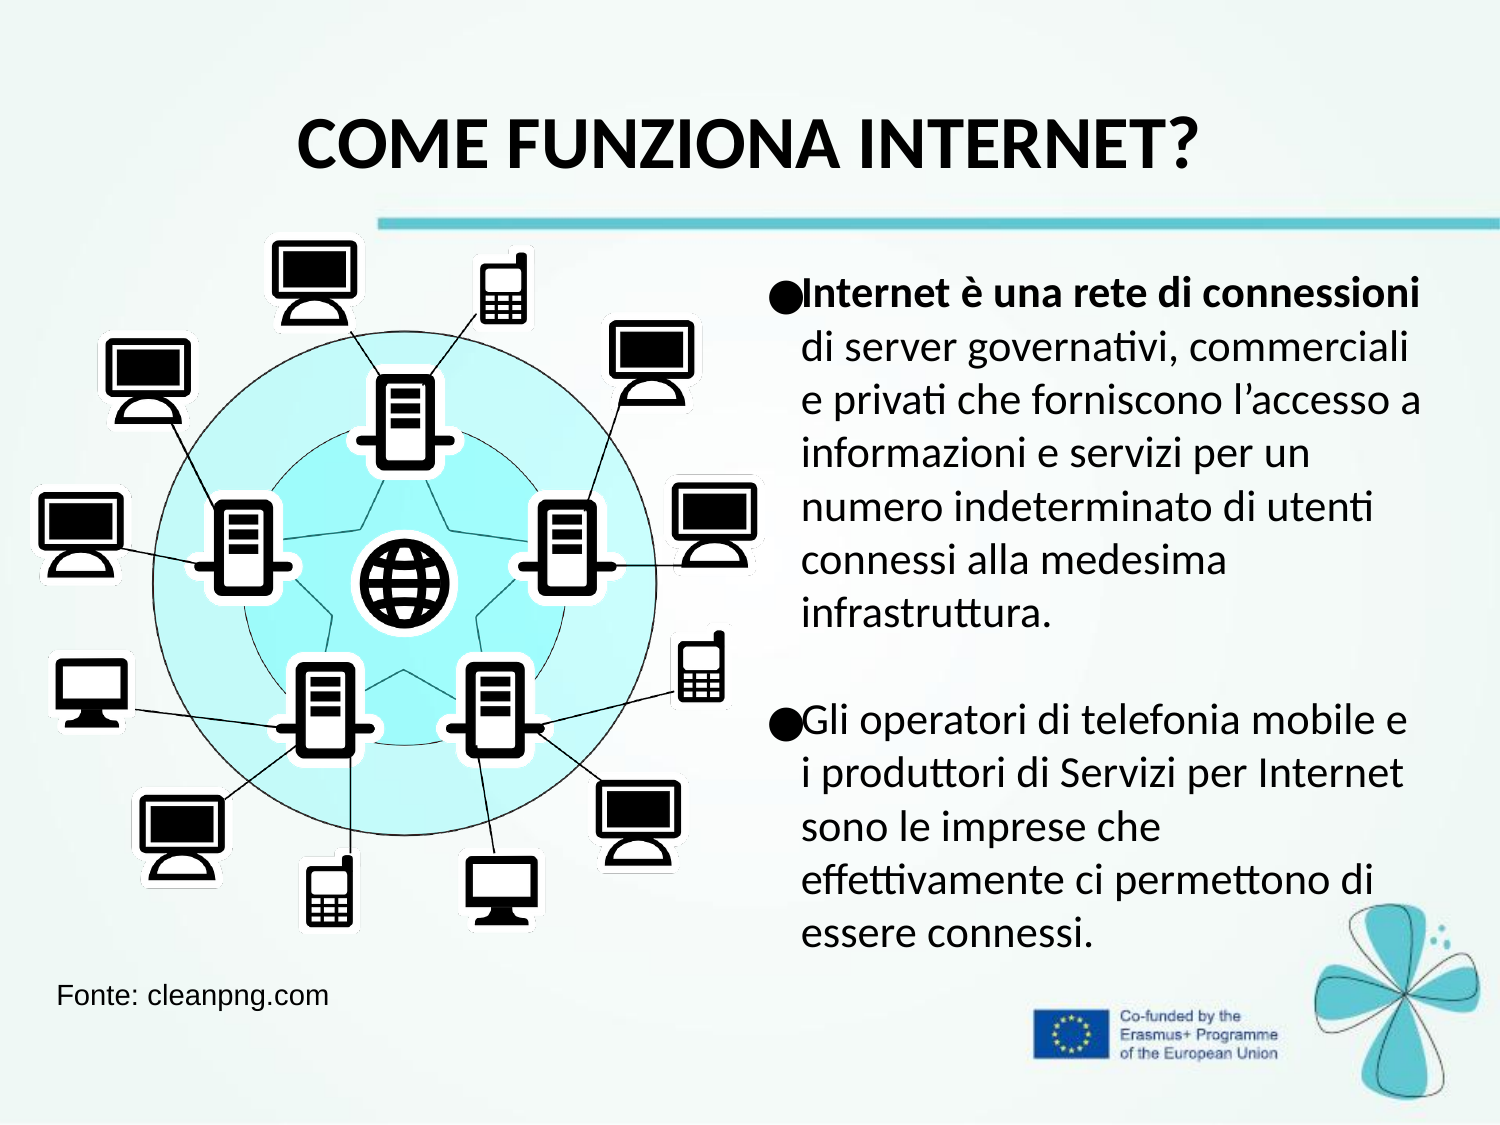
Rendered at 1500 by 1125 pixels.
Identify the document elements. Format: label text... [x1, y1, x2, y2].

picture [0, 0, 1500, 1125]
text_box Internet è una rete di connessioni di server governativi, commerciali e privati che forniscono l’accesso a informazioni e servizi per un numero indeterminato di utenti connessi alla medesima infrastruttura. Gli operatori di telefonia mobile e i produttori di Servizi per Internet sono le imprese che effettivamente ci permettono di essere connessi. [766, 263, 1426, 1012]
text_box Fonte: cleanpng.com [41, 278, 1481, 1044]
text_box COME FUNZIONA INTERNET? [75, 44, 1425, 233]
